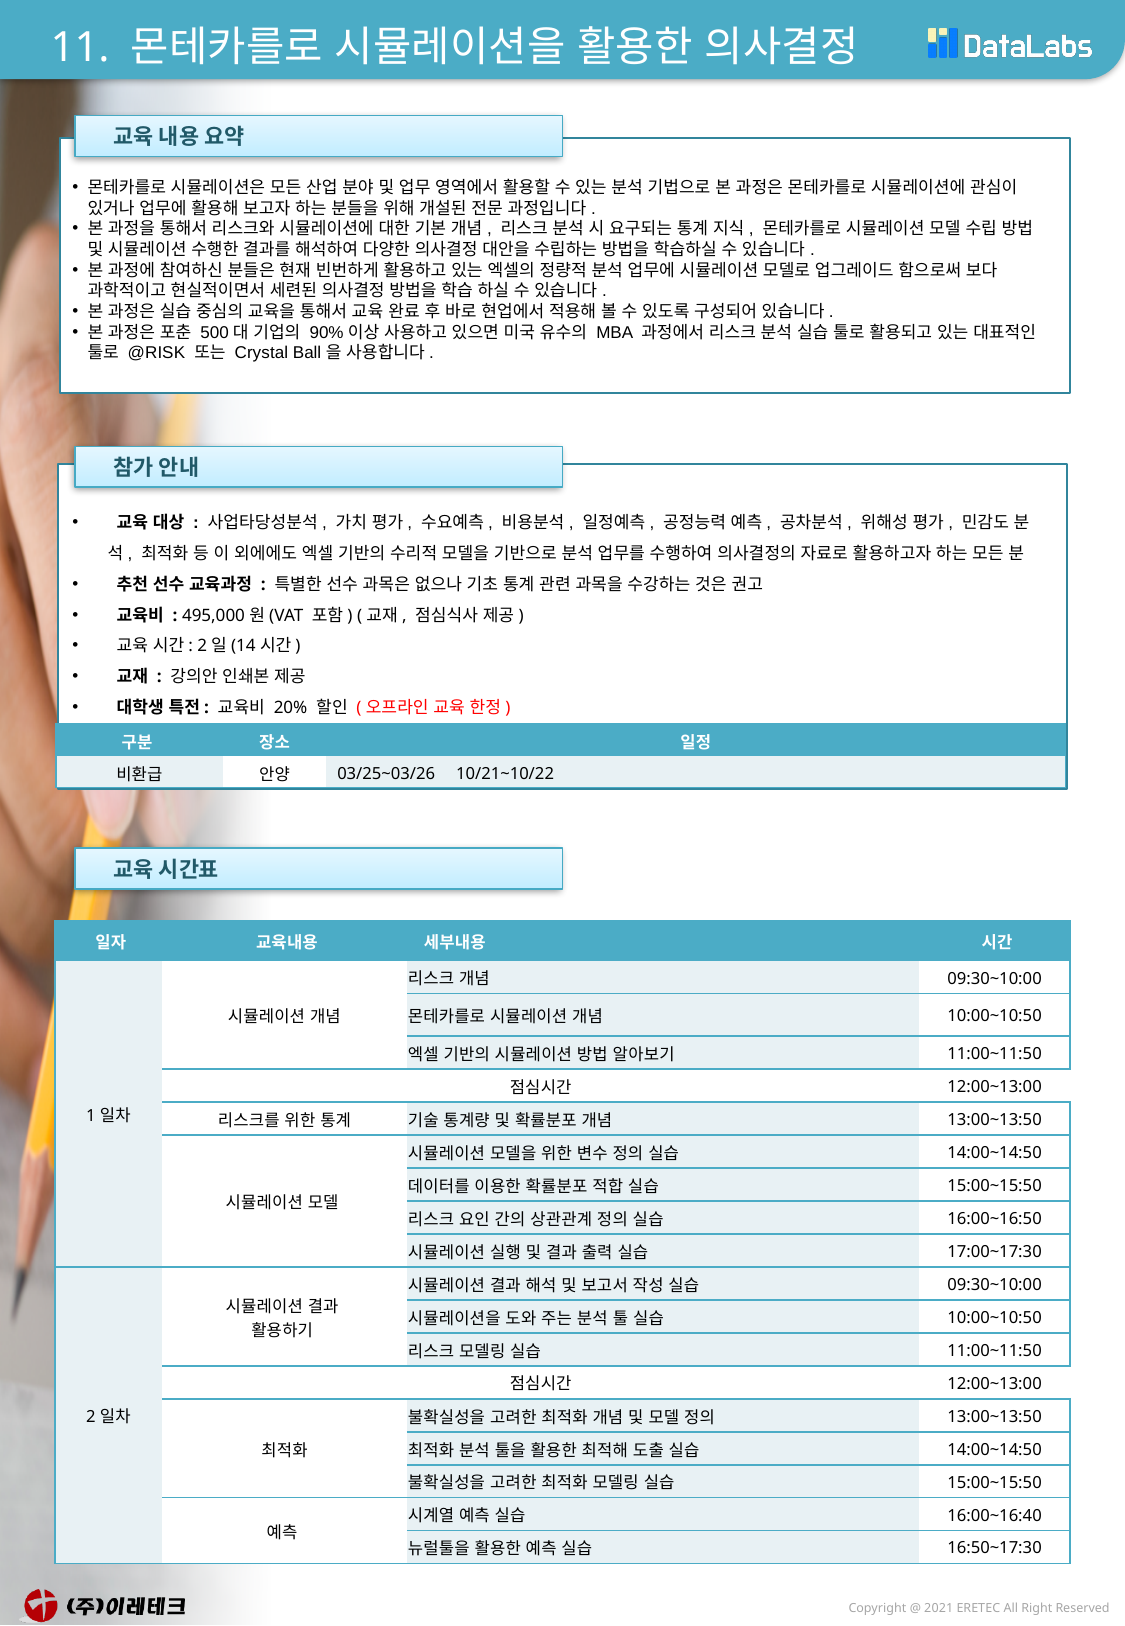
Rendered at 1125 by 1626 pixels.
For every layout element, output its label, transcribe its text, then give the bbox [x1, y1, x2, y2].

table_header 일정 [326, 724, 1065, 755]
table_cell 16:00~16:40 [919, 1498, 1069, 1530]
table_cell 기술 통계량 및 확률분포 개념 [407, 1103, 919, 1134]
table_cell 예측 [162, 1498, 407, 1563]
text_box [55, 462, 1070, 791]
table_cell 시계열 예측 실습 [407, 1498, 919, 1530]
table_cell 11:00~11:50 [919, 1334, 1069, 1365]
table_cell 시뮬레이션 개념 [162, 961, 407, 1068]
table_header 구분 [57, 724, 223, 755]
table_cell 17:00~17:30 [919, 1235, 1069, 1266]
text_box 몬테카를로 시뮬레이션은 모든 산업 분야 및 업무 영역에서 활용할 수 있는 분석 기법으로 본 과정은 몬테카를로 시뮬레이션에 관심이 있거나 업무에 활용해 보고자 하는 분들을 위해 개설된 전문 과정입니다. 본 과정을 통해서 리스크와 시뮬레이션에 대한 기본 개념, 리스크 분석 시 요구되는 통계 지식, 몬테카를로 시뮬레이션 모델 수립 방법 및 시뮬레이션 수행한 결과를 해석하여 다양한 의사결정 대안을 수립하는 방법을 학습하실 수 있습니다. 본 과정에 참여하신 분들은 현재 빈번하게 활용하고 있는 엑셀의 정량적 분석 업무에 시뮬레이션 모델로 업그레이드 함으로써 보다 과학적이고 현실적이면서 세련된 의사결정 방법을 학습 하실 수 있습니다. 본 과정은 실습 중심의 교육을 통해서 교육 완료 후 바로 현업에서 적용해 볼 수 있도록 구성되어 있습니다. 본 과정은 포춘 500대 기업의 90%이상 사용하고 있으면 미국 유수의 MBA 과정에서 리스크 분석 실습 툴로 활용되고 있는 대표적인 툴로 @RISK 또는 Crystal Ball을 사용합니다. [57, 169, 1068, 370]
table_cell 시뮬레이션 결과 활용하기 [162, 1268, 407, 1365]
table_cell 2일차 [56, 1268, 162, 1563]
table_cell 리스크 개념 [407, 961, 919, 993]
table_header 교육내용 [162, 922, 407, 960]
table_cell 리스크 모델링 실습 [407, 1334, 919, 1365]
table_cell 10:00~10:50 [919, 1301, 1069, 1332]
table_cell 엑셀 기반의 시뮬레이션 방법 알아보기 [407, 1037, 919, 1068]
table_cell 09:30~10:00 [919, 1268, 1069, 1299]
table_cell 16:50~17:30 [919, 1531, 1069, 1563]
table_header 시간 [919, 922, 1069, 960]
table_cell 데이터를 이용한 확률분포 적합 실습 [407, 1169, 919, 1200]
table_cell 시뮬레이션 실행 및 결과 출력 실습 [407, 1235, 919, 1266]
table_cell 점심시간 [162, 1367, 919, 1398]
text_box 교육 시간표 [74, 847, 563, 890]
table_cell 점심시간 [162, 1070, 919, 1101]
table_cell 시뮬레이션 모델 [162, 1136, 407, 1266]
table_cell 리스크를 위한 통계 [162, 1103, 407, 1134]
table_cell 12:00~13:00 [919, 1070, 1070, 1101]
text_box [58, 136, 1072, 395]
table_cell 14:00~14:50 [919, 1433, 1069, 1464]
table_cell 비환급 [57, 756, 223, 787]
table_cell 15:00~15:50 [919, 1466, 1069, 1497]
table_cell 10:00~10:50 [919, 994, 1069, 1035]
table_cell 시뮬레이션 모델을 위한 변수 정의 실습 [407, 1136, 919, 1167]
table_cell 13:00~13:50 [919, 1103, 1069, 1134]
table_cell 13:00~13:50 [919, 1400, 1069, 1431]
text_box 교육 대상 : 사업타당성분석, 가치 평가, 수요예측, 비용분석, 일정예측, 공정능력 예측, 공차분석, 위해성 평가, 민감도 분석, 최적화 등 이 외에에도 엑셀 기반의 수리적 모델을 기반으로 분석 업무를 수행하여 의사결정의 자료로 활용하고자 하는 모든 분 추천 선수 교육과정 : 특별한 선수 과목은 없으나 기초 통계 관련 과목을 수강하는 것은 권고 교육비 : 495,000원(VAT 포함) (교재, 점심식사 제공) 교육 시간: 2일(14시간) 교재 : 강의안 인쇄본 제공 대학생 특전: 교육비 20% 할인 (오프라인 교육 한정) [57, 493, 1068, 756]
table_cell 03/25~03/26 10/21~10/22 [326, 756, 1065, 787]
table_cell 11:00~11:50 [919, 1037, 1069, 1068]
table_cell 불확실성을 고려한 최적화 개념 및 모델 정의 [407, 1400, 919, 1431]
table_cell 14:00~14:50 [919, 1136, 1069, 1167]
table_cell 시뮬레이션을 도와 주는 분석 툴 실습 [407, 1301, 919, 1332]
table_cell 1일차 [56, 961, 162, 1266]
table_cell 불확실성을 고려한 최적화 모델링 실습 [407, 1466, 919, 1497]
table_header 일자 [56, 922, 162, 960]
picture [0, 23, 1125, 1625]
table_cell 16:00~16:50 [919, 1202, 1069, 1233]
table_header 장소 [223, 724, 326, 755]
table_cell 뉴럴툴을 활용한 예측 실습 [407, 1531, 919, 1563]
text_box 교육 내용 요약 [74, 115, 563, 157]
table_cell 15:00~15:50 [919, 1169, 1069, 1200]
table_cell 리스크 요인 간의 상관관계 정의 실습 [407, 1202, 919, 1233]
table_cell 09:30~10:00 [919, 961, 1069, 993]
table_cell 안양 [223, 756, 326, 787]
table_cell 몬테카를로 시뮬레이션 개념 [407, 994, 919, 1035]
text_box 참가 안내 [74, 446, 563, 488]
table_header 세부내용 [407, 922, 919, 960]
table_cell 시뮬레이션 결과 해석 및 보고서 작성 실습 [407, 1268, 919, 1299]
table_cell 최적화 [162, 1400, 407, 1497]
table_cell 12:00~13:00 [919, 1367, 1070, 1398]
table_cell 최적화 분석 툴을 활용한 최적해 도출 실습 [407, 1433, 919, 1464]
title 11. 몬테카를로 시뮬레이션을 활용한 의사결정 [35, 9, 1049, 80]
